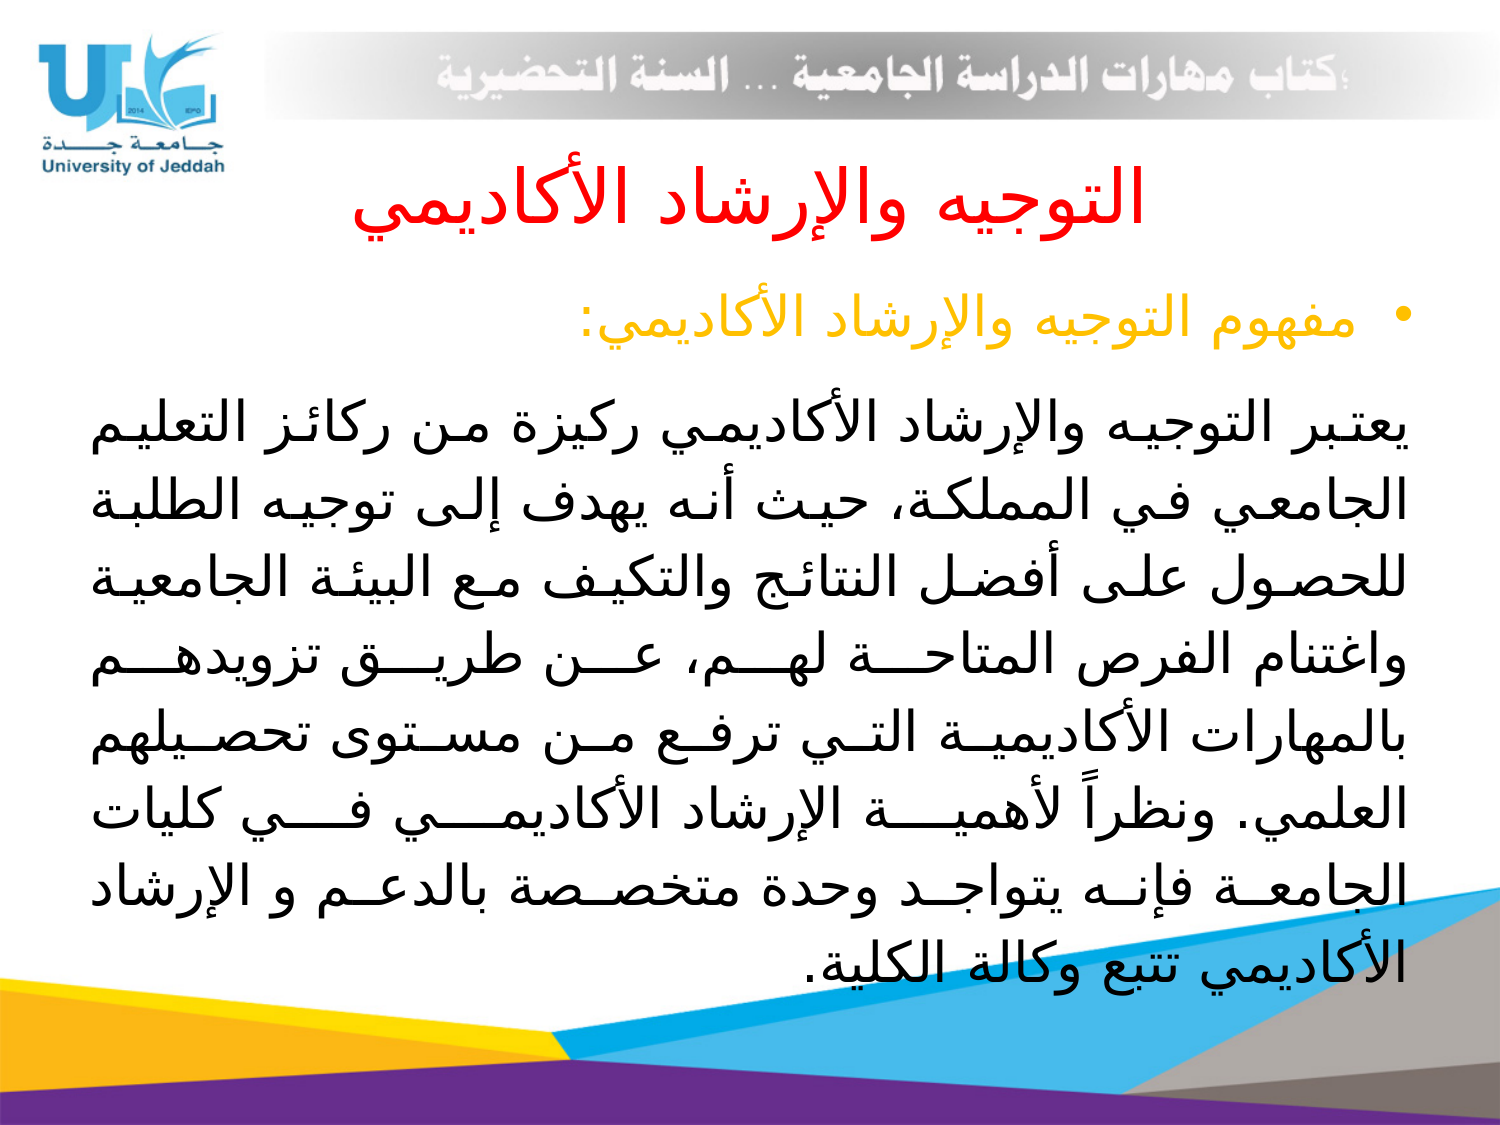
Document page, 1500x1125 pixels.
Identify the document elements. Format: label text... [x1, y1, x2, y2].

picture [0, 0, 1500, 1125]
title التوجيه والإرشاد الأكاديمي [75, 99, 1425, 262]
list مفهوم التوجيه والإرشاد الأكاديمي: يعتبر التوجيه والإرشاد الأكاديمي ركيزة من ركائز التعليم الجامعي في المملكة، حيث أنه يهدف إلى توجيه الطلبة للحصول على أفضل النتائج والتكيف مع البيئة الجامعية واغتنام الفرص المتاحة لهم، عن طريق تزويدهم بالمهارات الأكاديمية التي ترفع من مستوى تحصيلهم العلمي. ونظراً لأهمية الإرشاد الأكاديمي في كليات الجامعة فإنه يتواجد وحدة متخصصة بالدعم و الإرشاد الأكاديمي تتبع وكالة الكلية. [75, 262, 1425, 1005]
